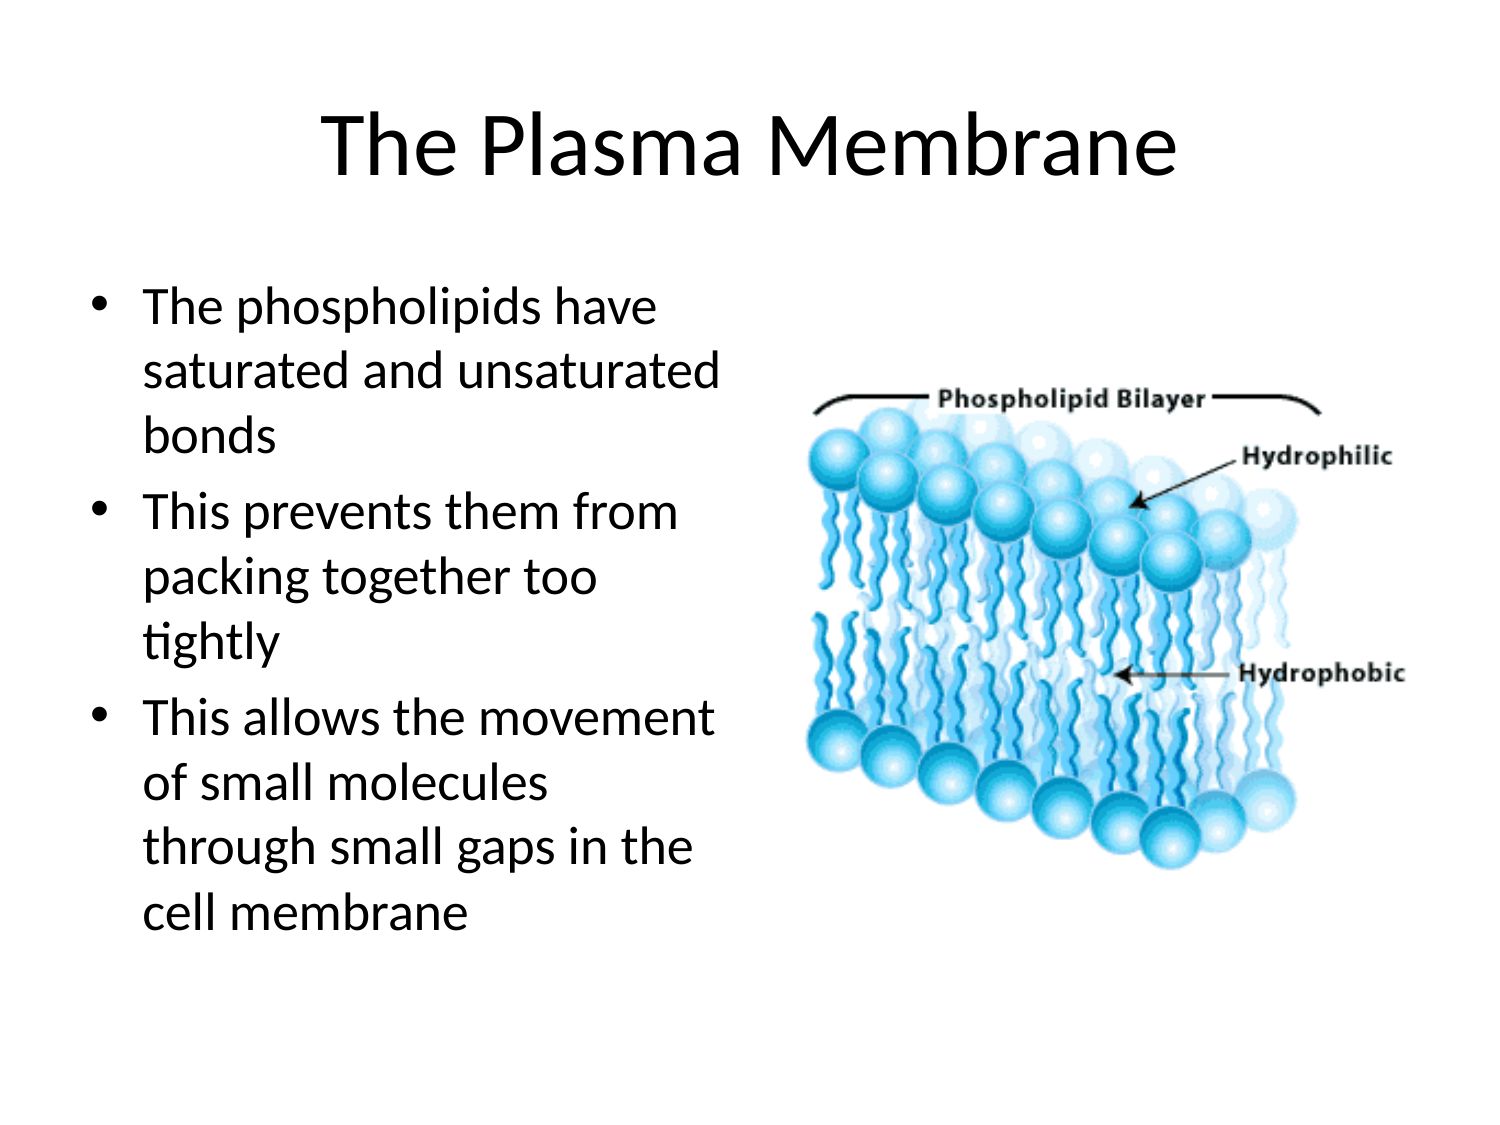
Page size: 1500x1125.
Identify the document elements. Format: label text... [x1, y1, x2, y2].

picture [774, 362, 1433, 887]
list The phospholipids have saturated and unsaturated bonds This prevents them from packing together too tightly This allows the movement of small molecules through small gaps in the cell membrane [75, 262, 738, 1005]
title The Plasma Membrane [75, 45, 1425, 233]
